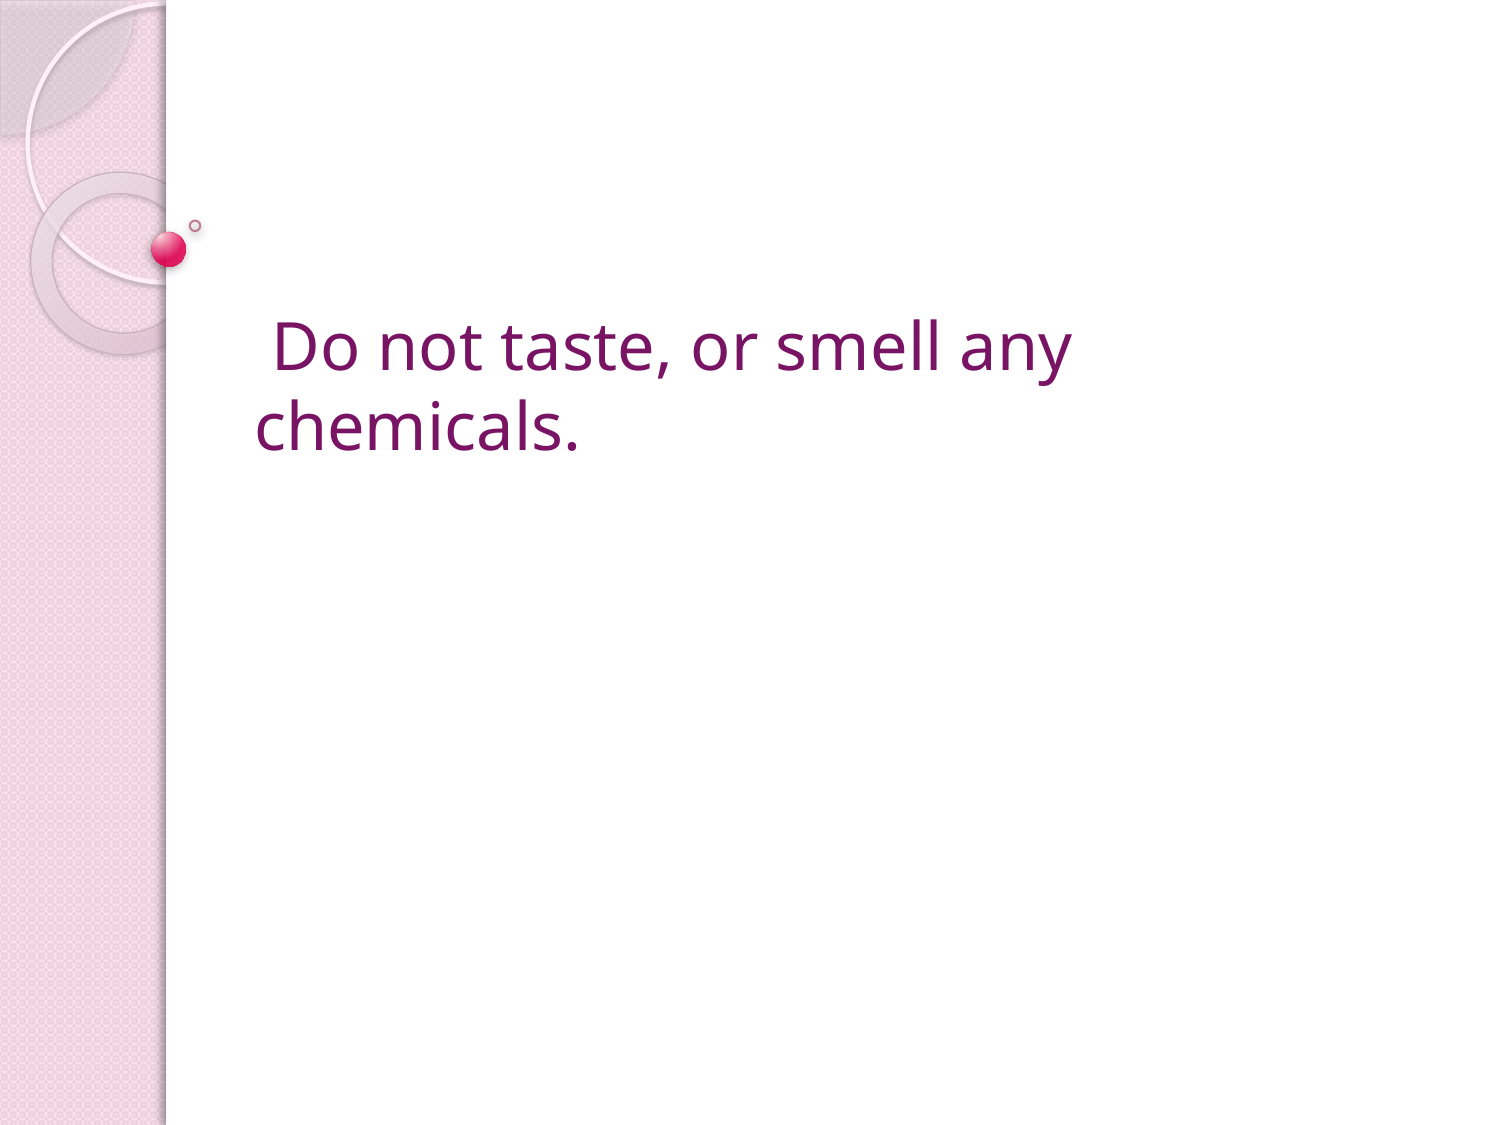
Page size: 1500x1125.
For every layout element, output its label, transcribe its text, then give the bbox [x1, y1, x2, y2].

subtitle Do not taste, or smell any chemicals. [234, 303, 1450, 591]
